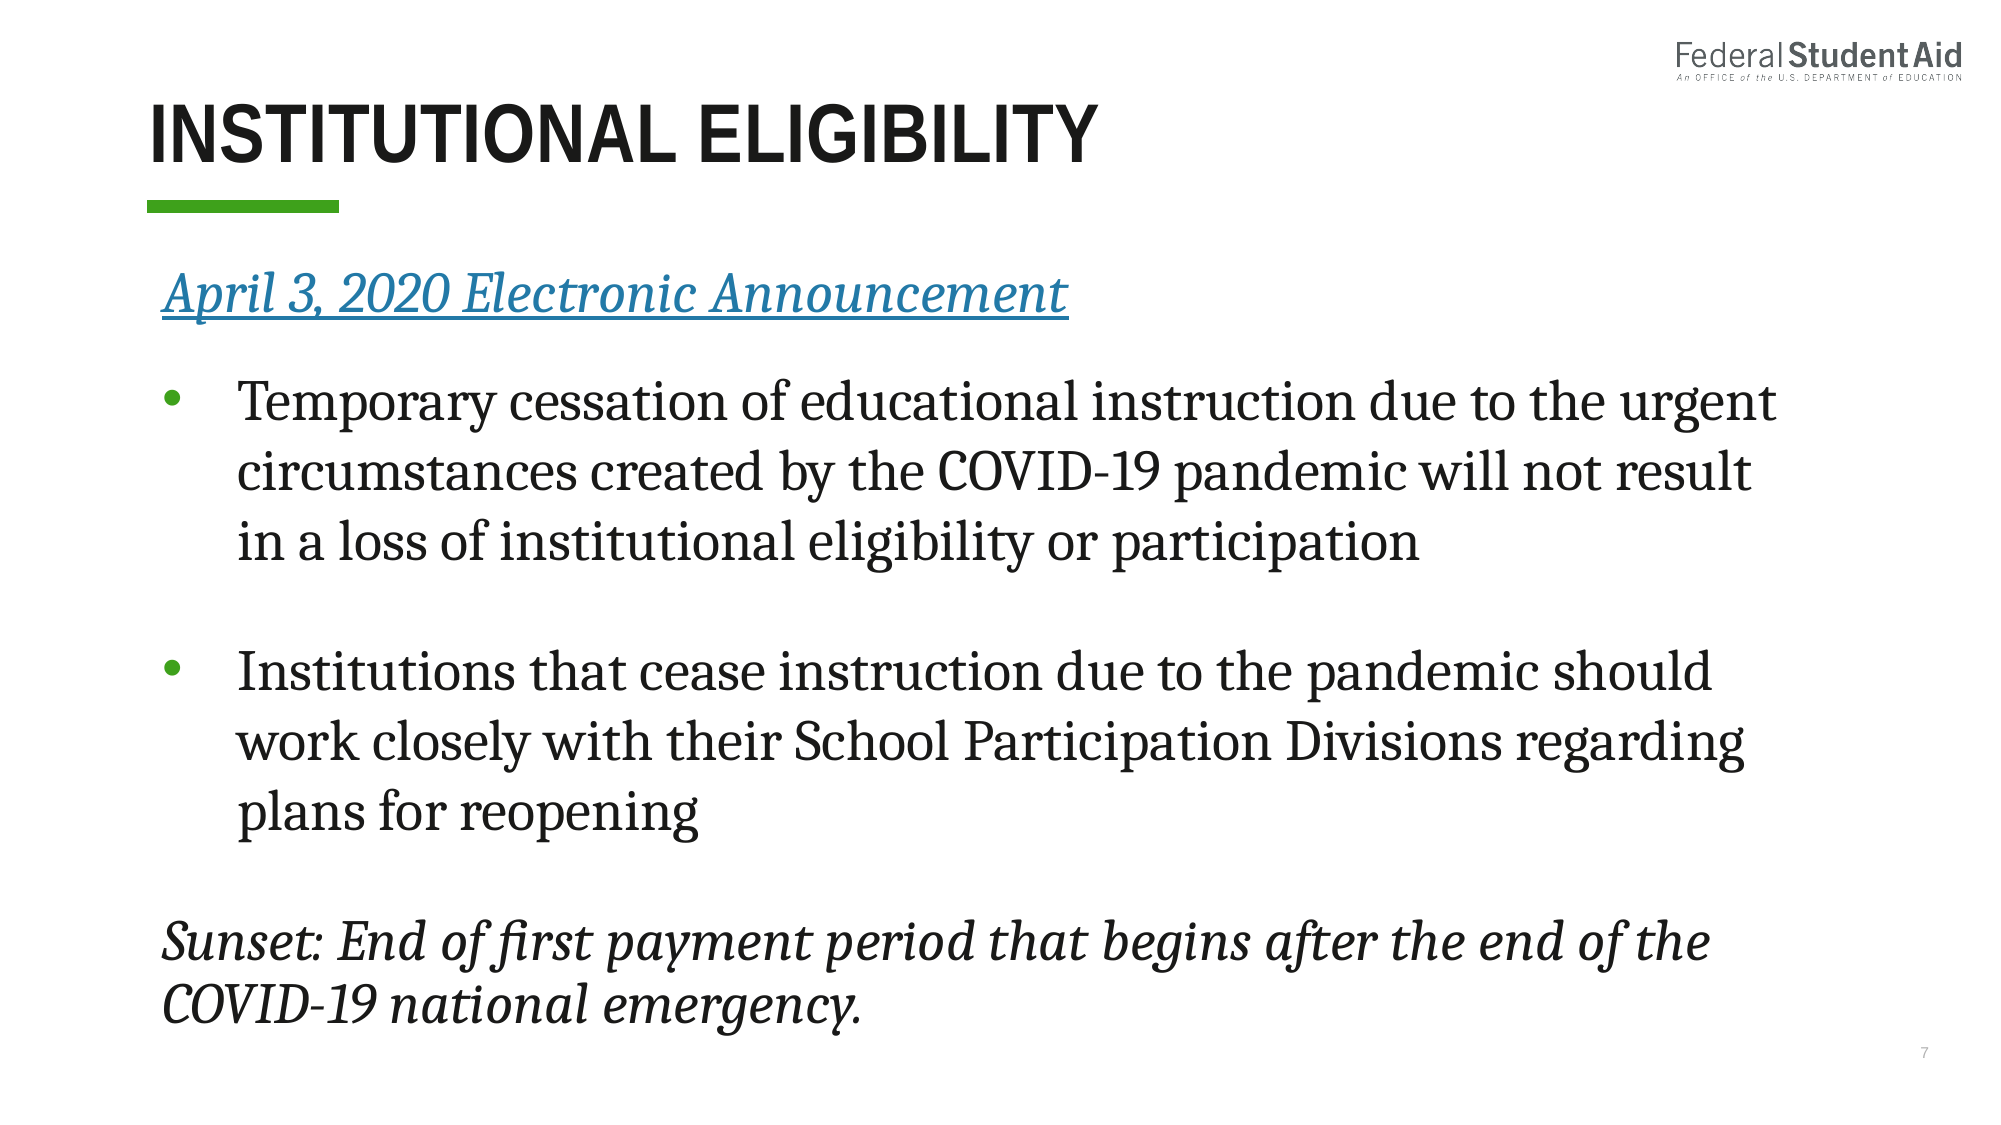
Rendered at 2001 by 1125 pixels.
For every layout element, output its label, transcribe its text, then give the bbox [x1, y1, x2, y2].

slide_number 7 [1920, 1042, 1986, 1094]
title Institutional eligibility [149, 57, 1606, 189]
picture [1651, 16, 1986, 106]
list April 3, 2020 Electronic Announcement Temporary cessation of educational instruction due to the urgent circumstances created by the COVID-19 pandemic will not result in a loss of institutional eligibility or participation Institutions that cease instruction due to the pandemic should work closely with their School Participation Divisions regarding plans for reopening Sunset: End of first payment period that begins after the end of the COVID-19 national emergency. [147, 254, 1826, 1043]
